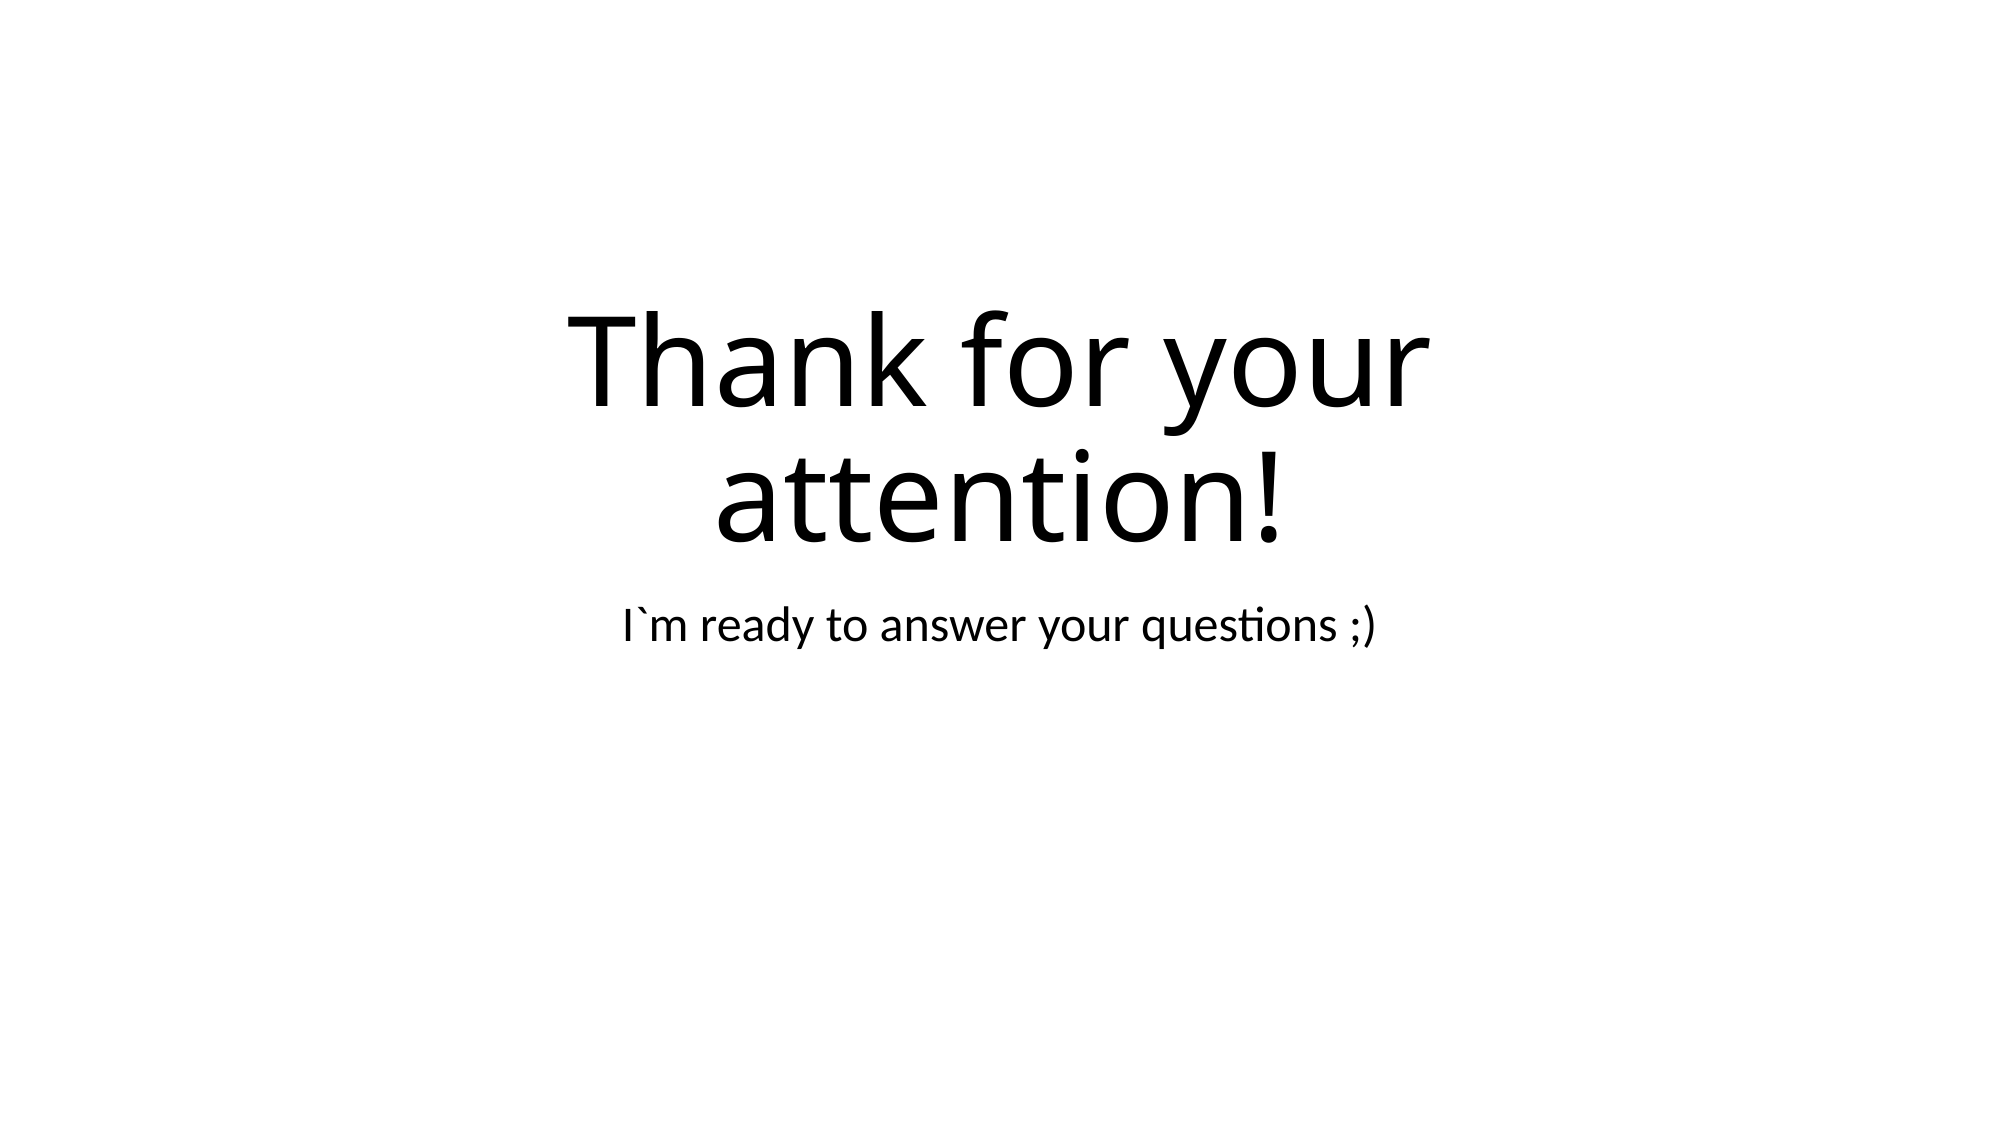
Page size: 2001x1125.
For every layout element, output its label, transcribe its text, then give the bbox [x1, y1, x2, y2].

subtitle I`m ready to answer your questions ;) [249, 590, 1750, 863]
title Thank for your attention! [249, 184, 1750, 576]
